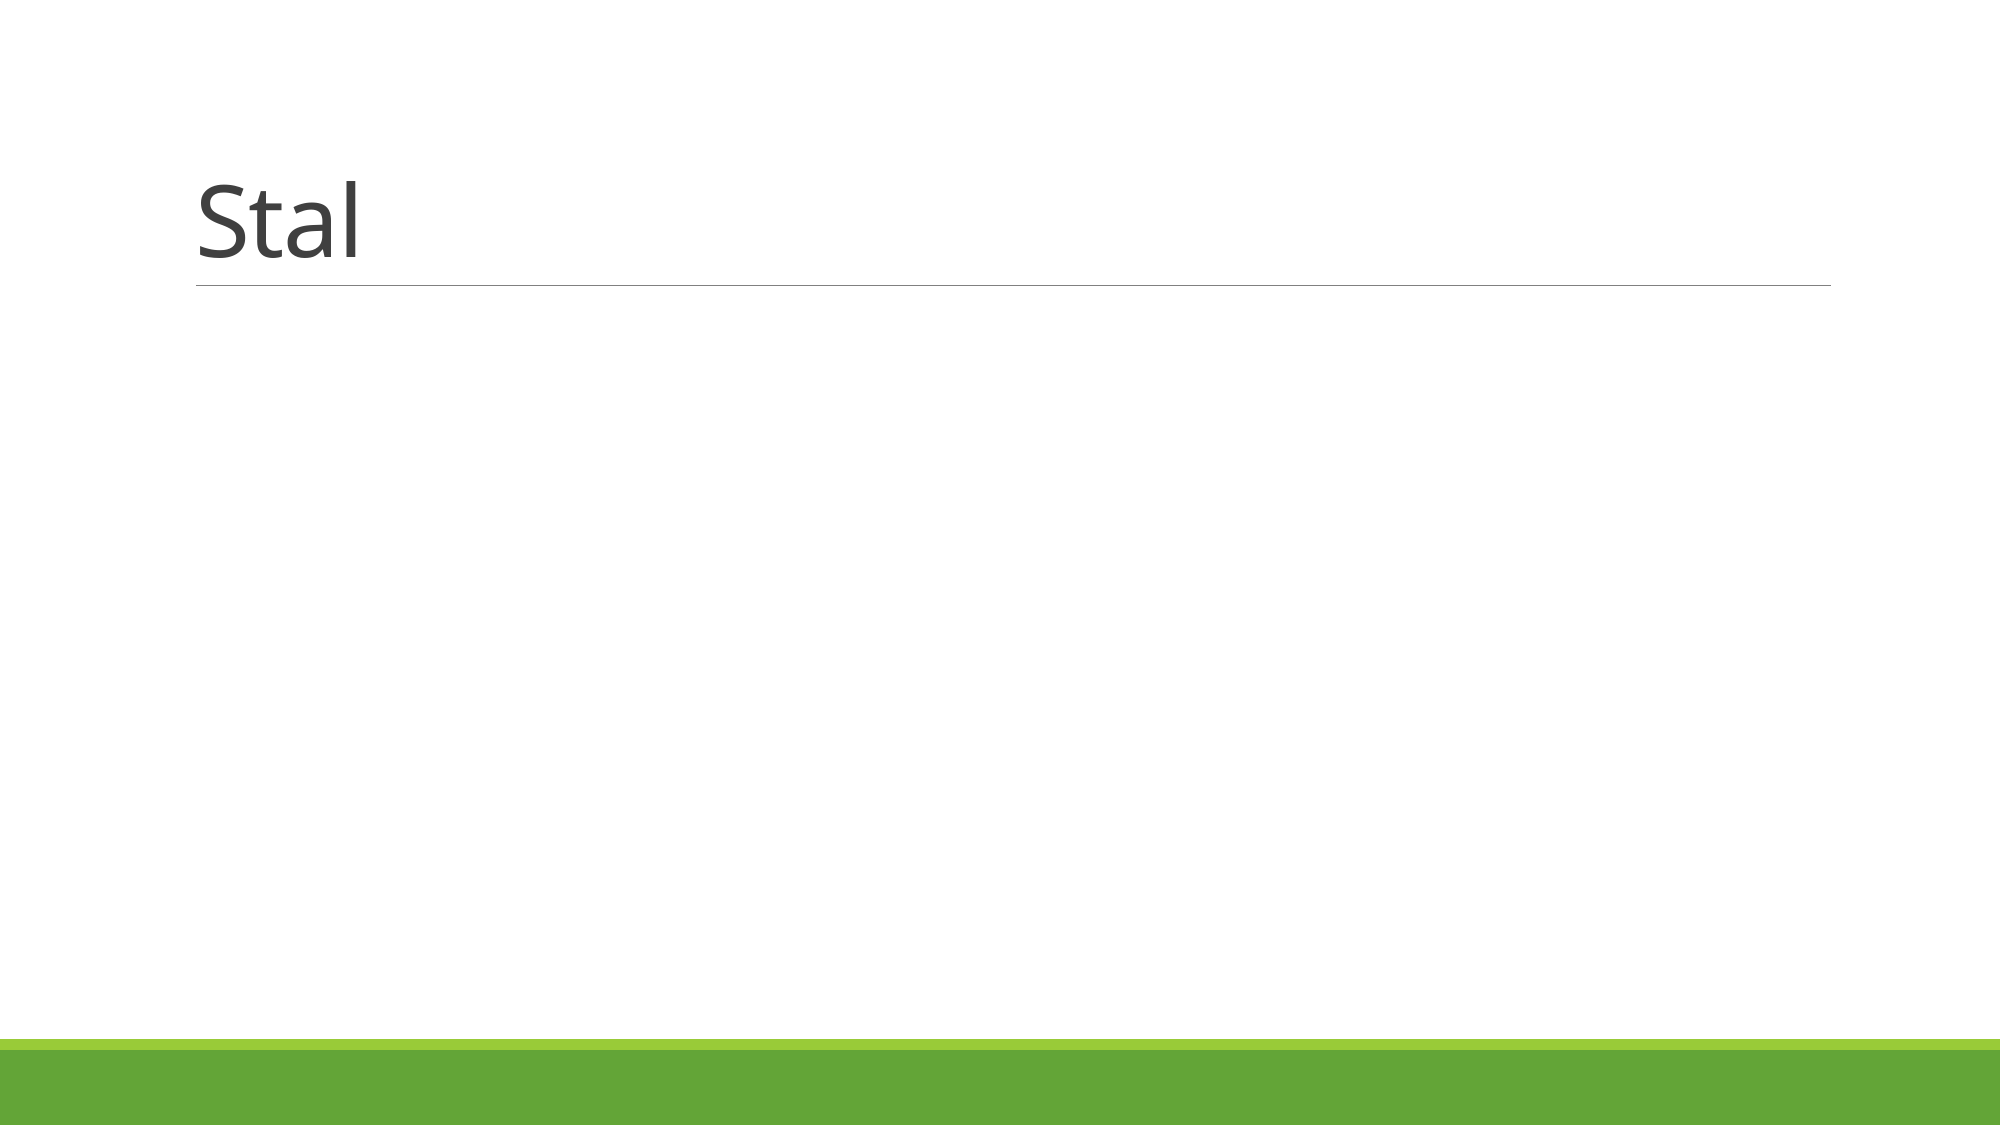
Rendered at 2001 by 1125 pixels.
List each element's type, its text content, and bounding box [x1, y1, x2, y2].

title Stal [180, 47, 1830, 285]
